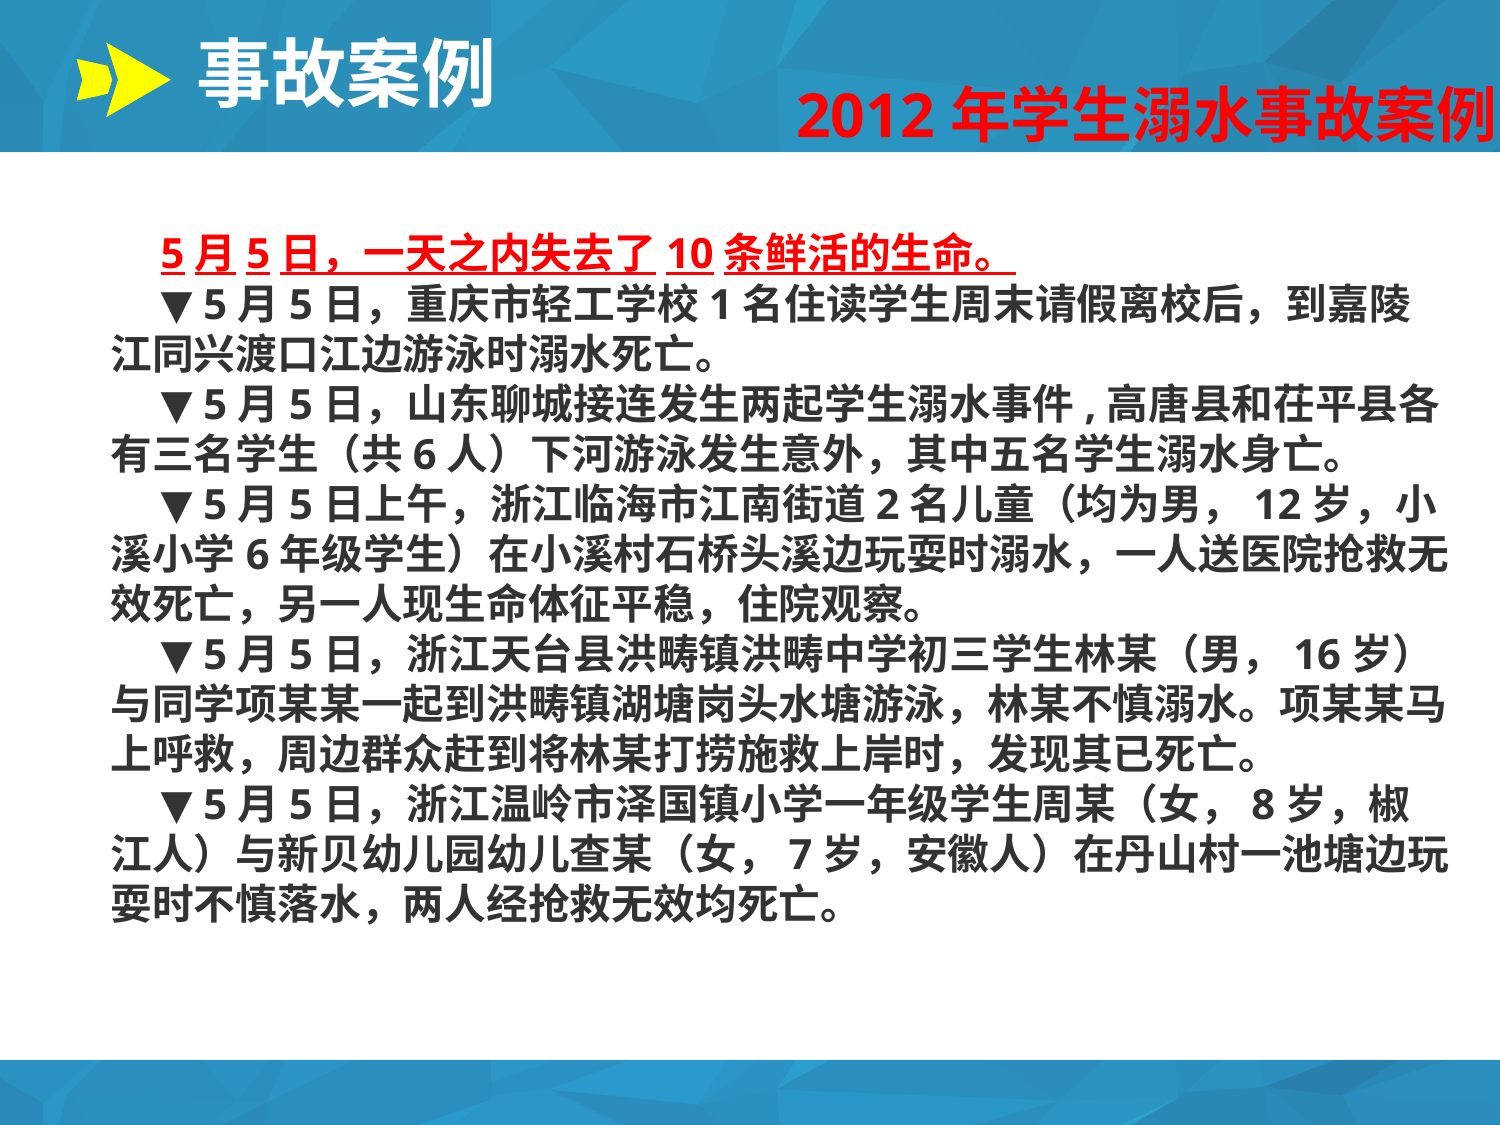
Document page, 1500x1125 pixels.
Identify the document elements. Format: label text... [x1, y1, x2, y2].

text_box 事故案例 [182, 18, 512, 124]
text_box [76, 59, 113, 101]
text_box [106, 42, 171, 117]
title 2012年学生溺水事故案例 [780, 65, 1500, 162]
text_box 5月5日，一天之内失去了10条鲜活的生命。 ▼ 5月5日，重庆市轻工学校1名住读学生周末请假离校后，到嘉陵江同兴渡口江边游泳时溺水死亡。 ▼ 5月5日，山东聊城接连发生两起学生溺水事件,高唐县和茌平县各有三名学生（共6人）下河游泳发生意外，其中五名学生溺水身亡。 ▼ 5月5日上午，浙江临海市江南街道2名儿童（均为男，12岁，小溪小学6年级学生）在小溪村石桥头溪边玩耍时溺水，一人送医院抢救无效死亡，另一人现生命体征平稳，住院观察。 ▼ 5月5日，浙江天台县洪畴镇洪畴中学初三学生林某（男，16岁）与同学项某某一起到洪畴镇湖塘岗头水塘游泳，林某不慎溺水。项某某马上呼救，周边群众赶到将林某打捞施救上岸时，发现其已死亡。 ▼ 5月5日，浙江温岭市泽国镇小学一年级学生周某（女，8岁，椒江人）与新贝幼儿园幼儿查某（女，7岁，安徽人）在丹山村一池塘边玩耍时不慎落水，两人经抢救无效均死亡。 [95, 219, 1467, 935]
